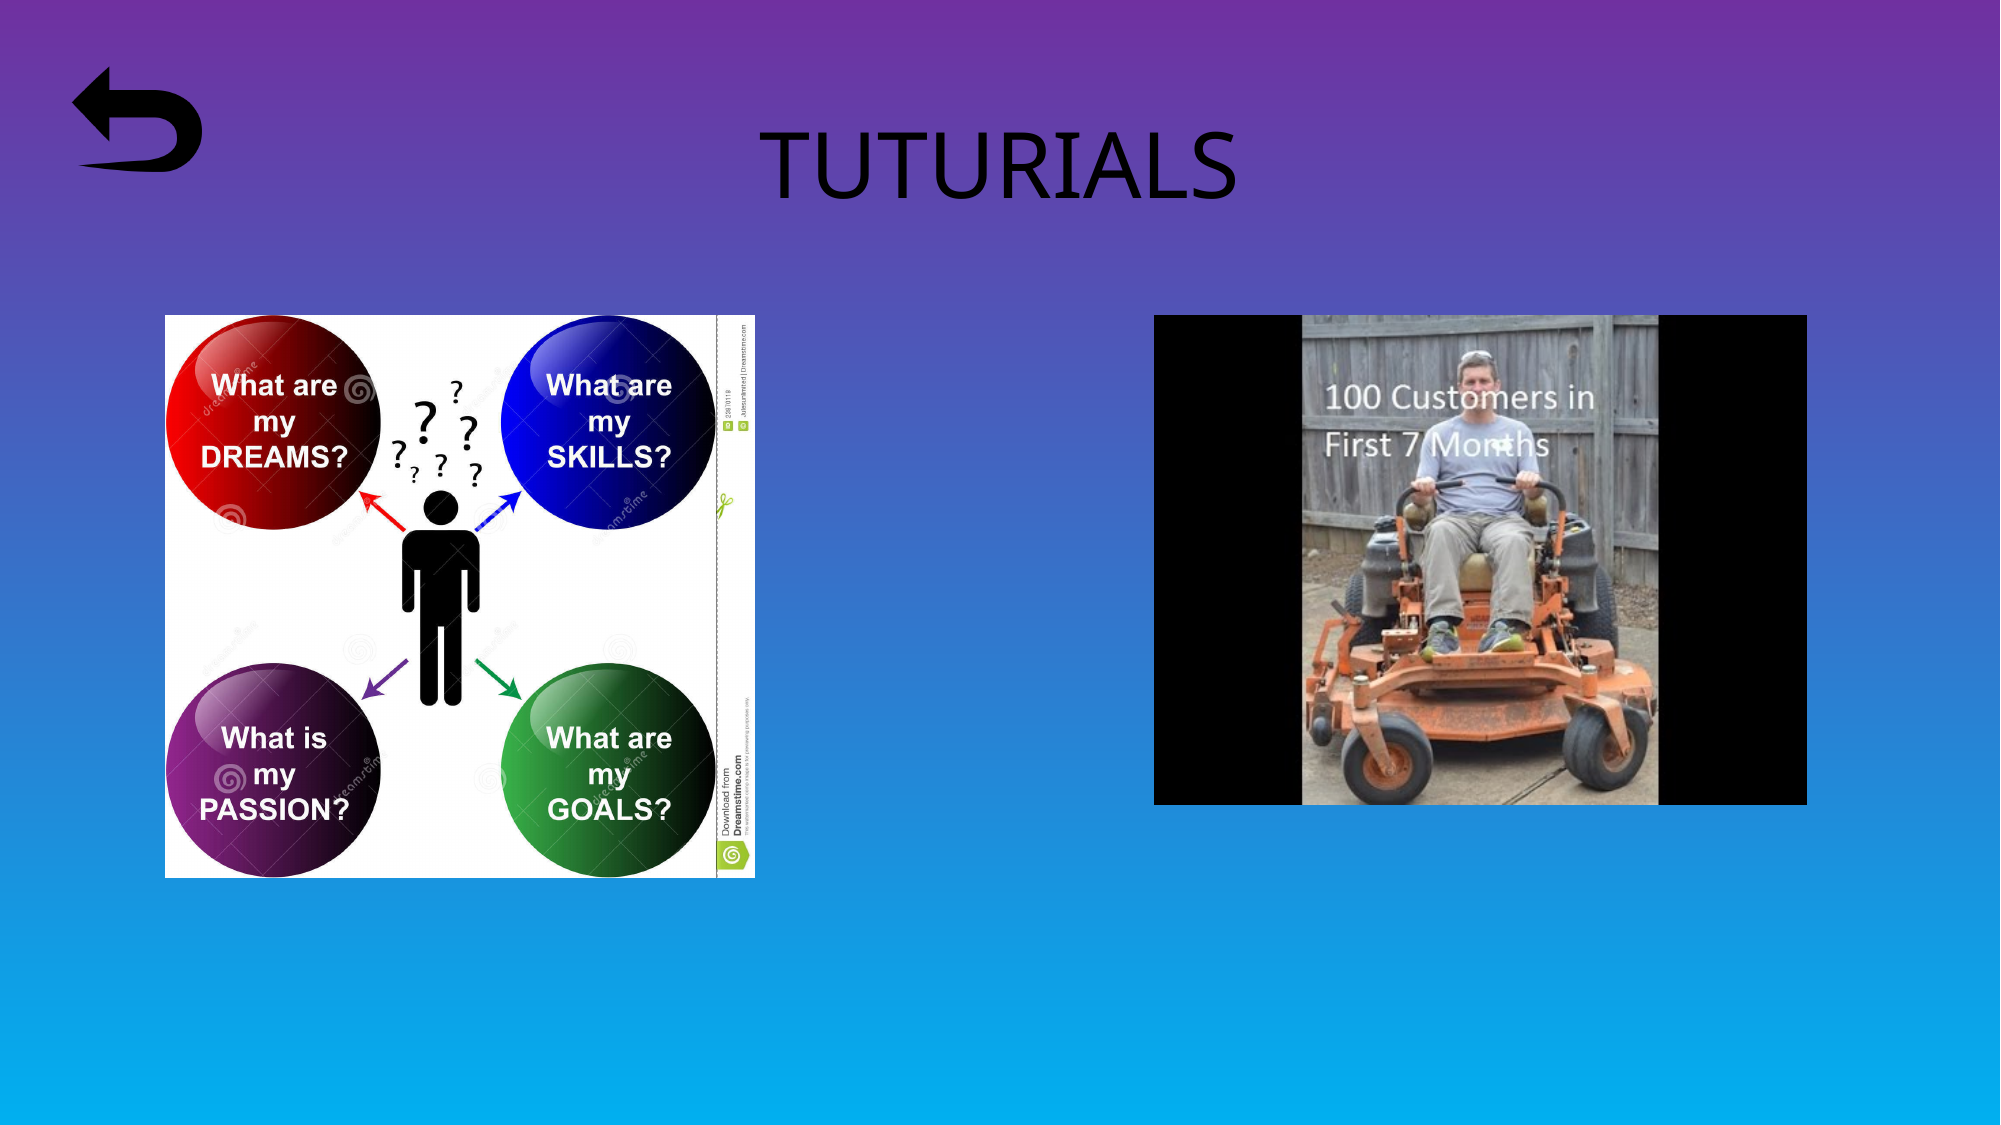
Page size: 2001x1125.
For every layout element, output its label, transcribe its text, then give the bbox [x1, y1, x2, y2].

title TUTURIALS [137, 59, 1863, 278]
picture [62, 44, 213, 195]
picture [1154, 315, 1807, 805]
picture [165, 315, 755, 878]
